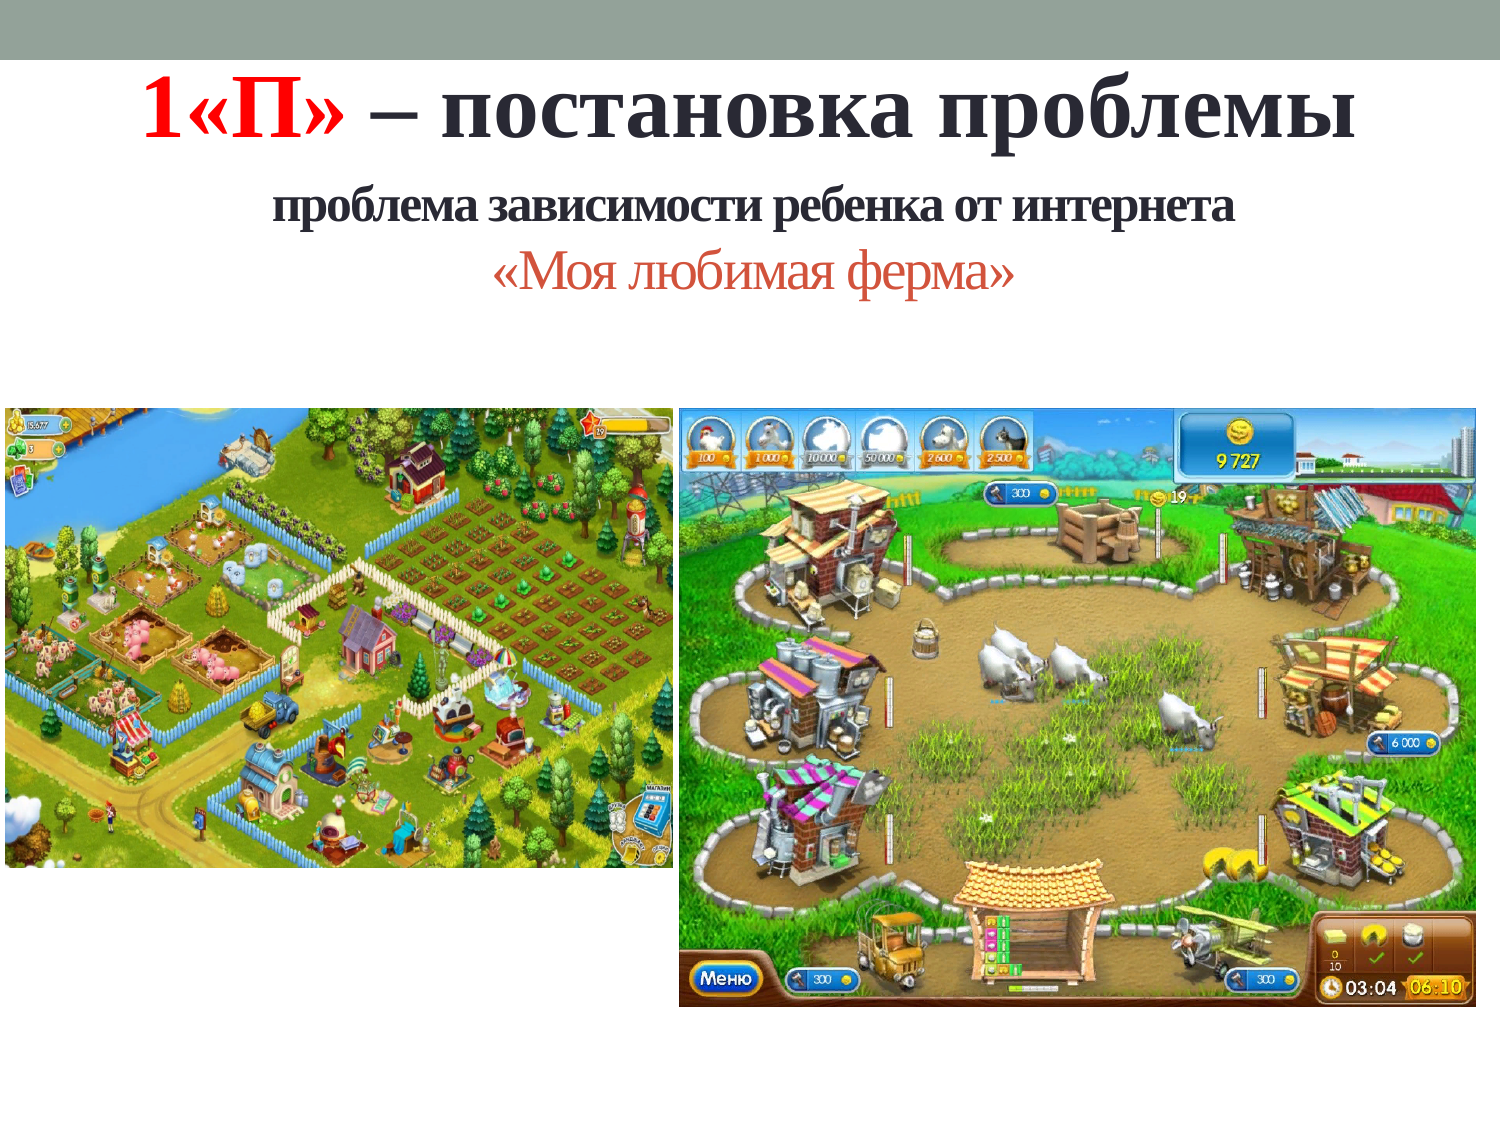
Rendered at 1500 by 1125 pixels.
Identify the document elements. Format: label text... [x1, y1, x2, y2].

title проблема зависимости ребенка от интернета «Моя любимая ферма» [79, 160, 1430, 311]
picture [5, 408, 673, 868]
text_box 1«П» – постановка проблемы [73, 19, 1424, 183]
picture [678, 408, 1477, 1007]
